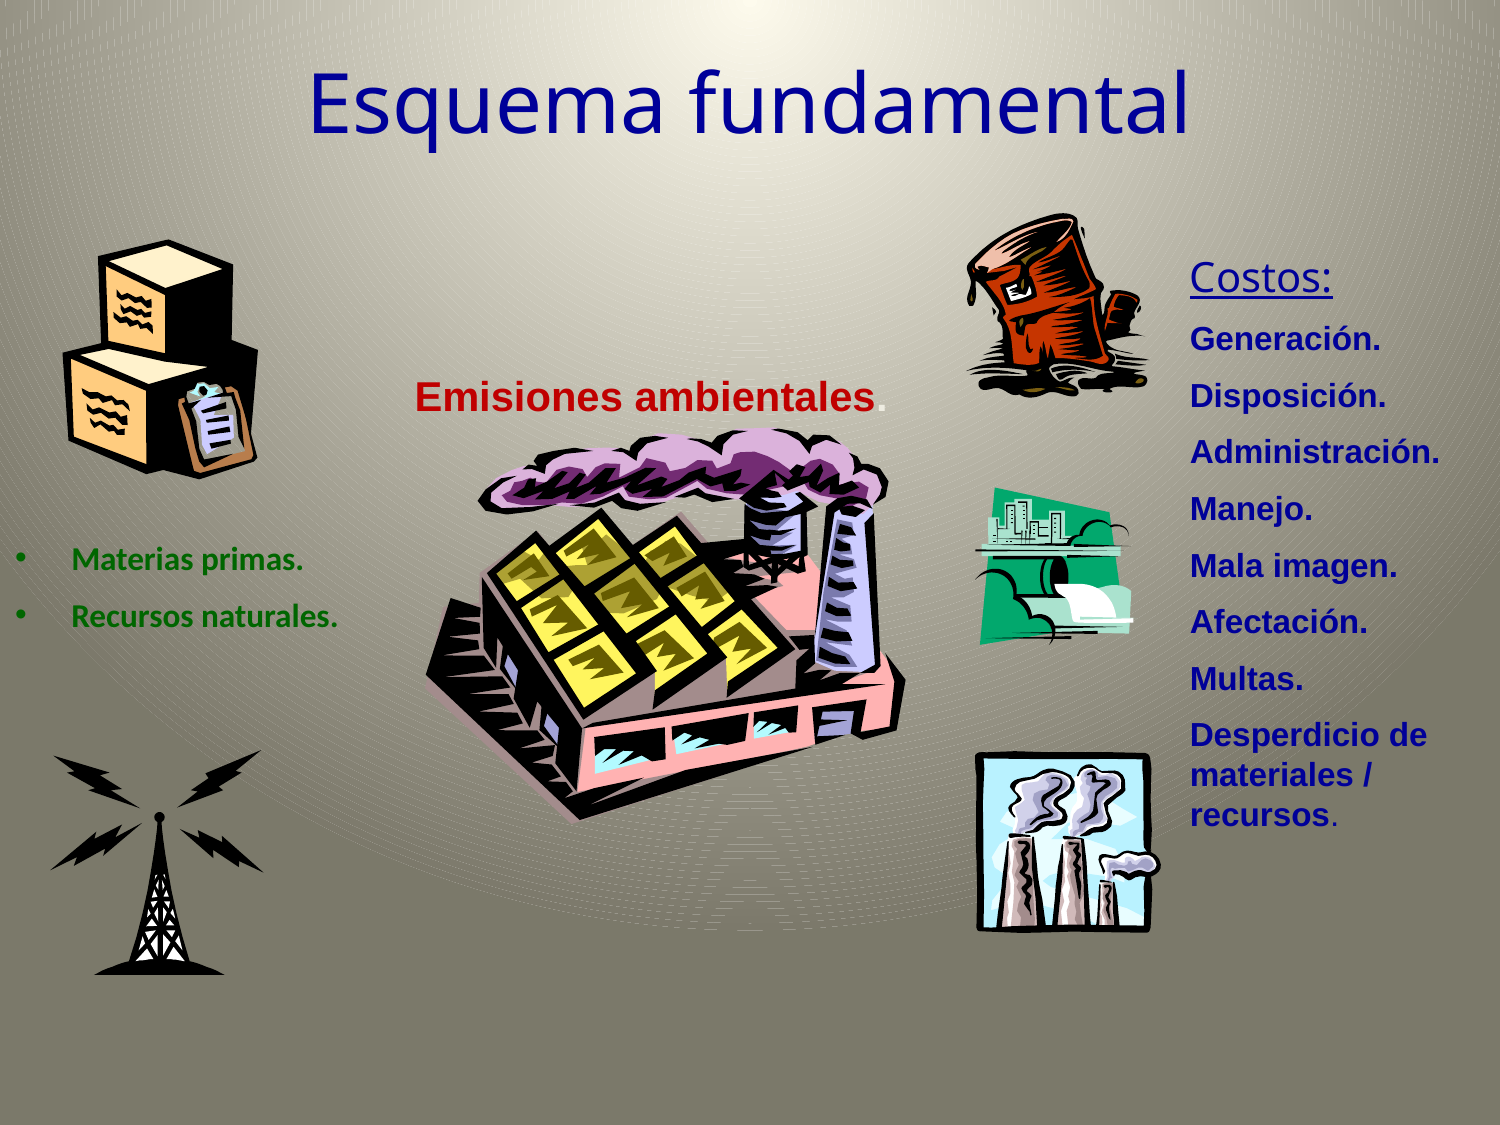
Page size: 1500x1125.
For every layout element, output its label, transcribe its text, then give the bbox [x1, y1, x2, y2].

list Materias primas. Recursos naturales. [0, 212, 1476, 976]
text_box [974, 487, 1138, 646]
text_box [424, 424, 910, 828]
text_box Emisiones ambientales. [399, 362, 913, 428]
text_box Costos: Generación. Disposición. Administración. Manejo. Mala imagen. Afectación. Multas. Desperdicio de materiales / recursos. [1175, 243, 1500, 841]
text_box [974, 749, 1163, 935]
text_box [962, 212, 1150, 401]
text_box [49, 749, 264, 976]
title Esquema fundamental [0, 0, 1500, 201]
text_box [62, 237, 261, 482]
